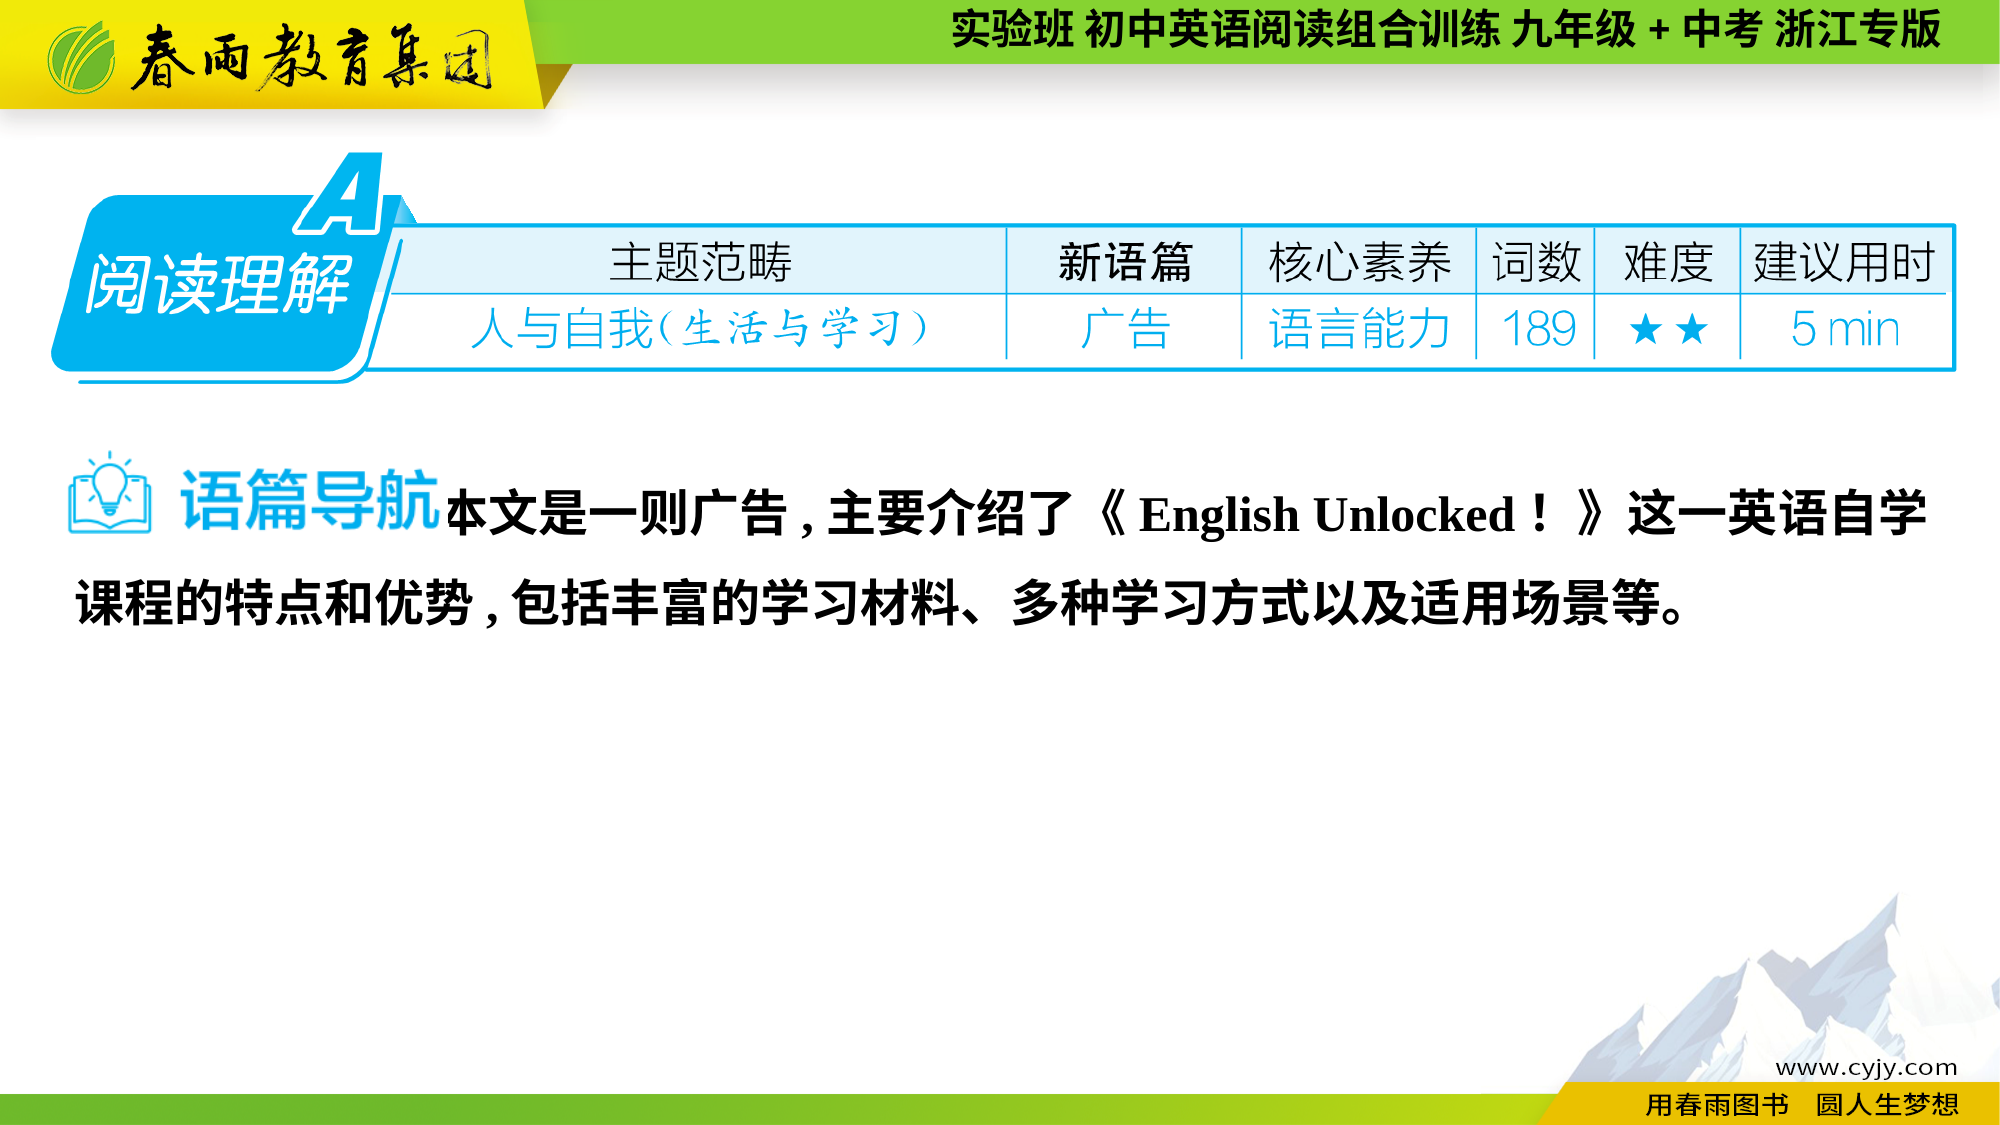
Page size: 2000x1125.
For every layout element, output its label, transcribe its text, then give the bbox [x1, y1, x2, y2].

list 本文是一则广告,主要介绍了《English Unlocked！》这一英语自学课程的特点和优势,包括丰富的学习材料、多种学习方式以及适用场景等。 [59, 444, 1944, 630]
picture [0, 0, 2000, 1125]
